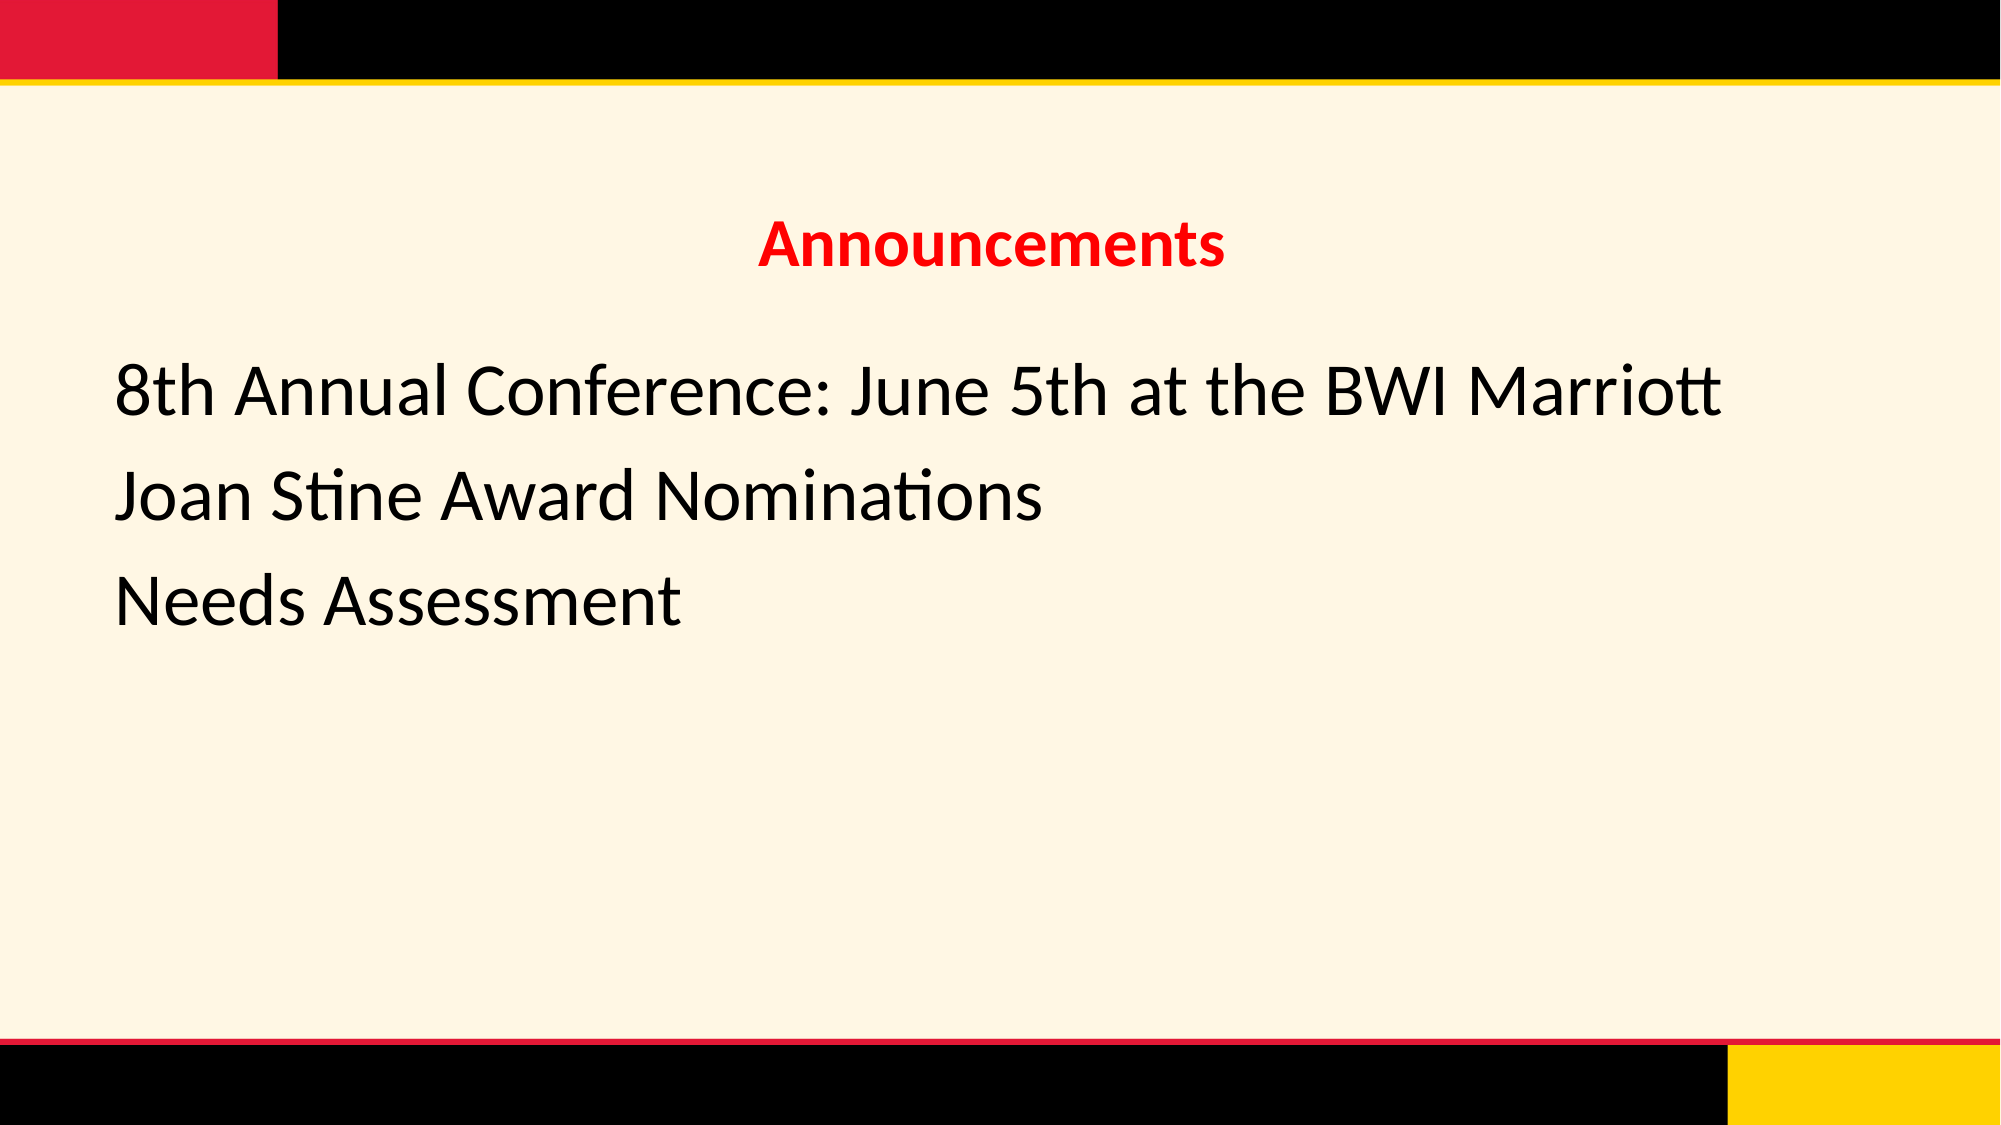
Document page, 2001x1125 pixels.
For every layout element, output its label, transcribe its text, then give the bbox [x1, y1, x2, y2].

picture [0, 0, 2001, 1125]
list 8th Annual Conference: June 5th at the BWI Marriott Joan Stine Award Nominations Needs Assessment [99, 333, 1900, 1005]
title Announcements [99, 145, 1900, 333]
